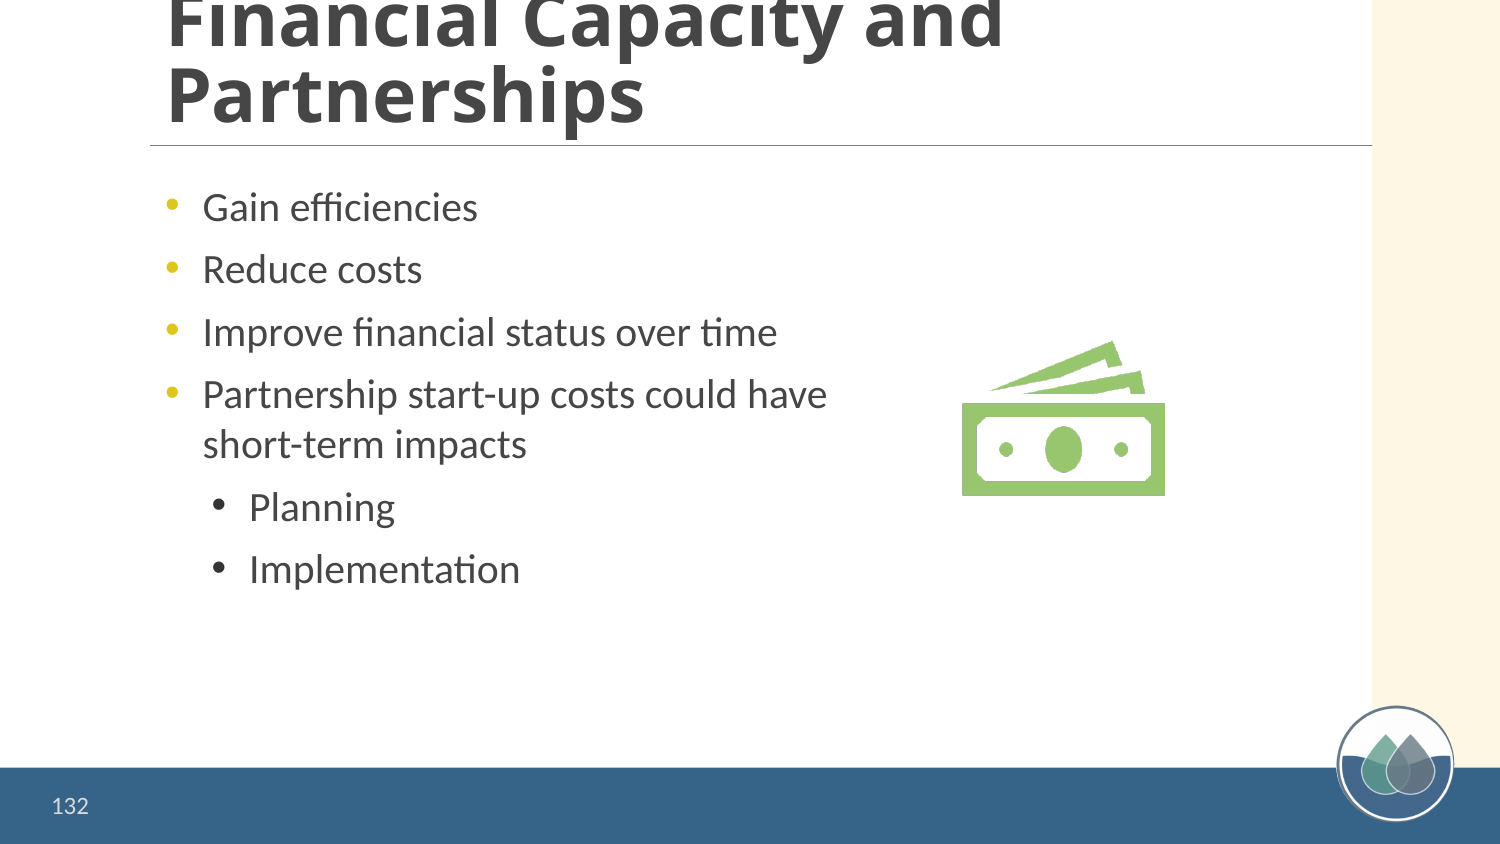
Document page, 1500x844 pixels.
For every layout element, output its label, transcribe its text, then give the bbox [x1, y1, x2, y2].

list Gain efficiencies Reduce costs Improve financial status over time Partnership start-up costs could have short-term impacts Planning Implementation [150, 171, 863, 760]
picture [953, 311, 1174, 532]
title Financial Capacity and Partnerships [150, 21, 1373, 146]
slide_number 132 [16, 782, 124, 828]
